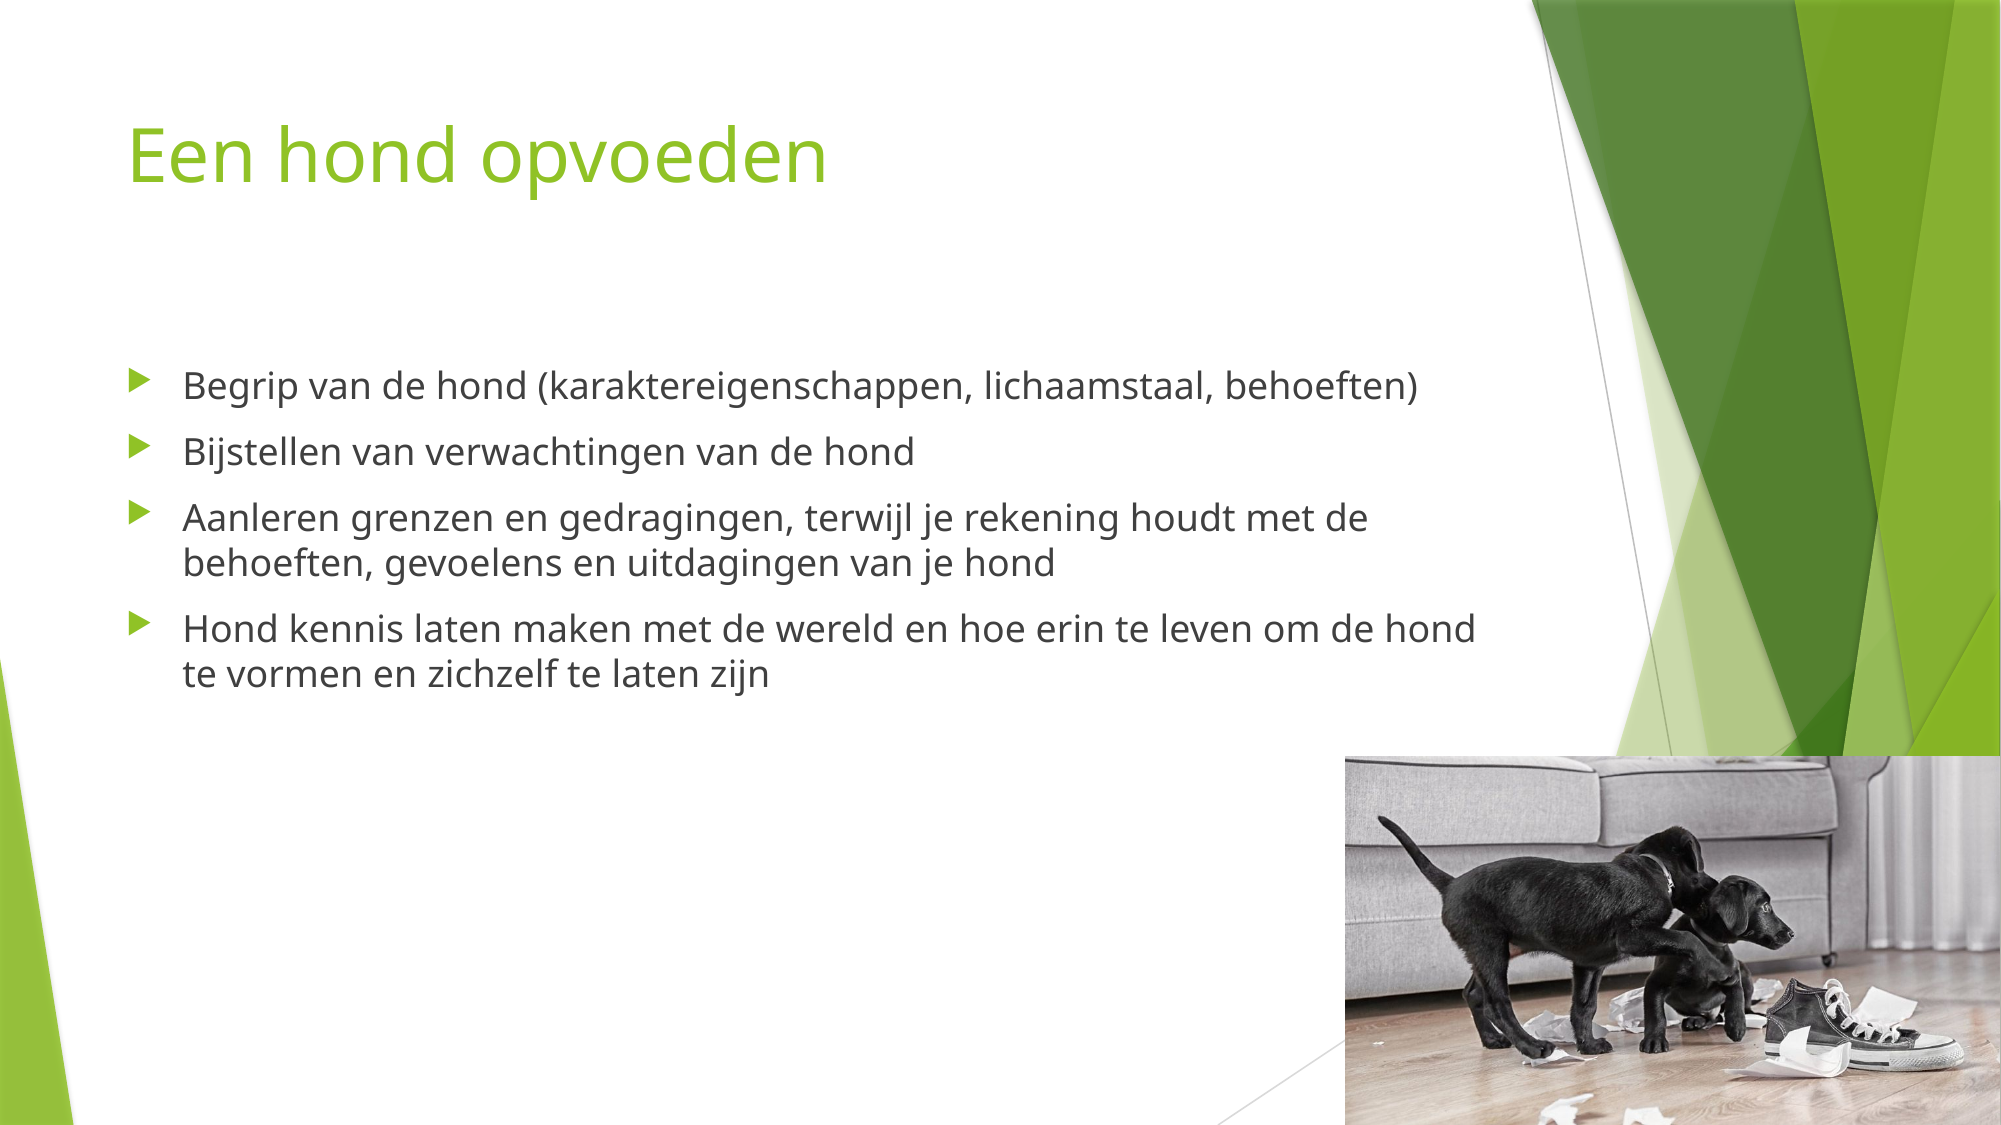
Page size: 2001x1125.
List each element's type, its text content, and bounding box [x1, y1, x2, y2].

list Begrip van de hond (karaktereigenschappen, lichaamstaal, behoeften) Bijstellen van verwachtingen van de hond Aanleren grenzen en gedragingen, terwijl je rekening houdt met de behoeften, gevoelens en uitdagingen van je hond Hond kennis laten maken met de wereld en hoe erin te leven om de hond te vormen en zichzelf te laten zijn [111, 354, 1522, 992]
title Een hond opvoeden [111, 99, 1522, 317]
picture [1344, 755, 2000, 1125]
